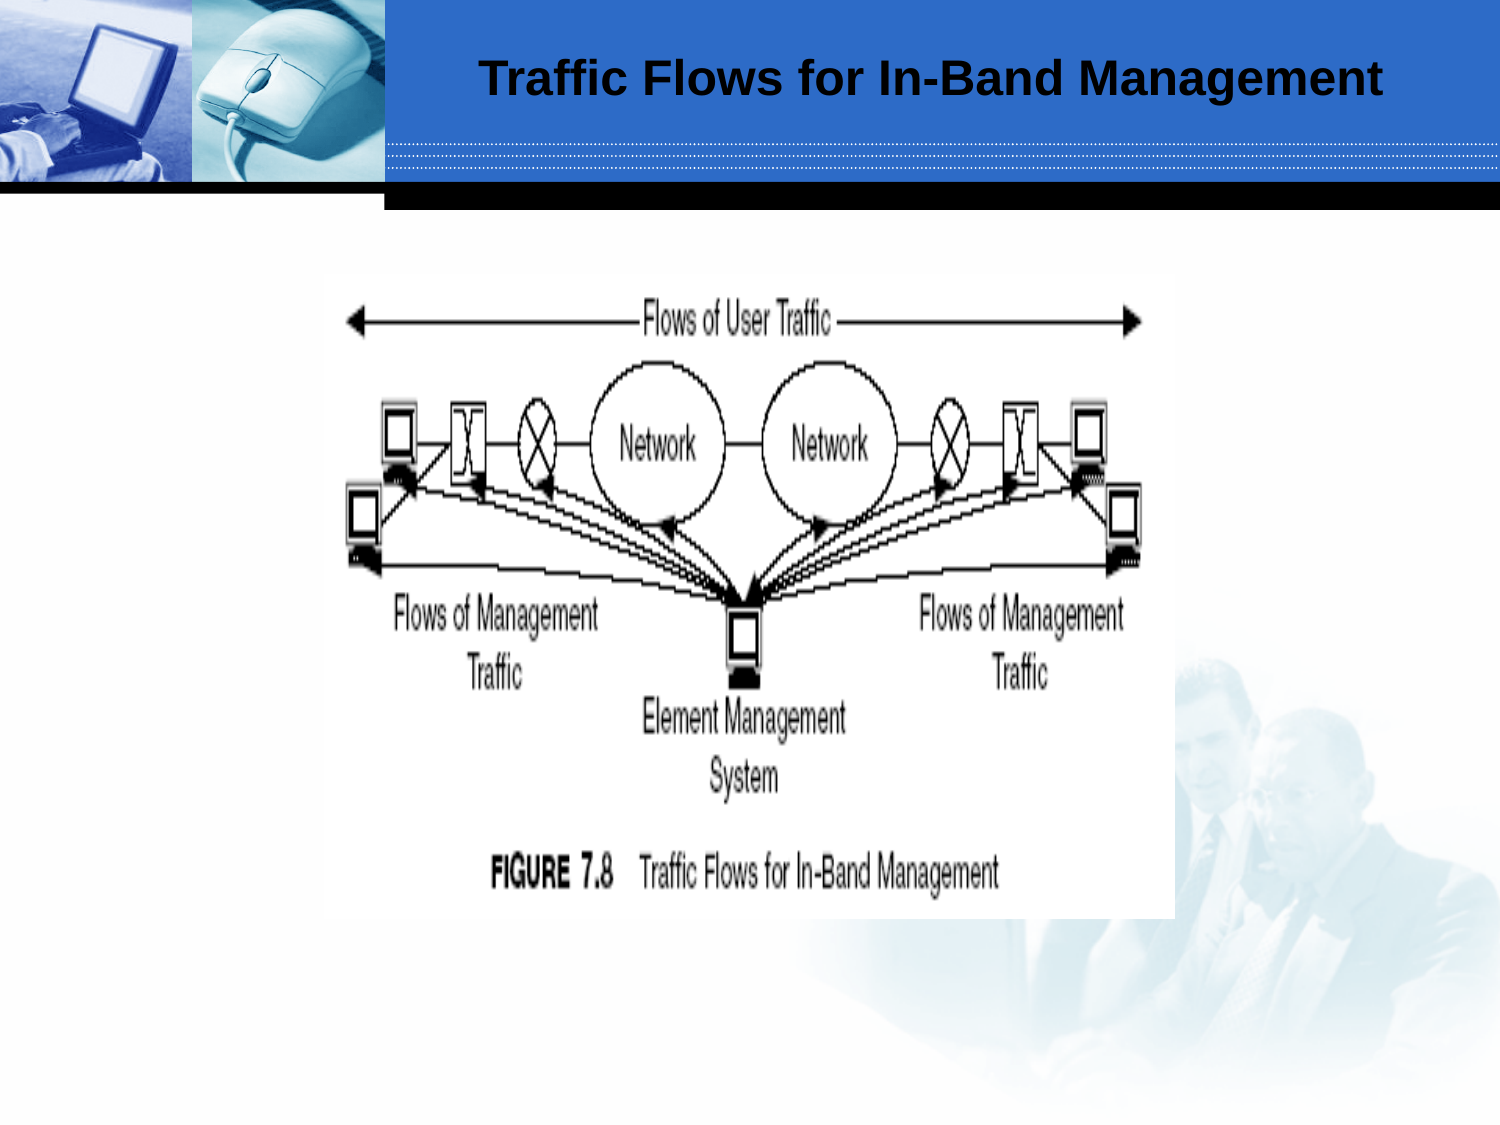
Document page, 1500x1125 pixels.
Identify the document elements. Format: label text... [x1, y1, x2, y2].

title Traffic Flows for In-Band Management [412, 37, 1450, 241]
picture [0, 0, 385, 181]
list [324, 274, 1175, 919]
picture [0, 194, 1500, 1125]
